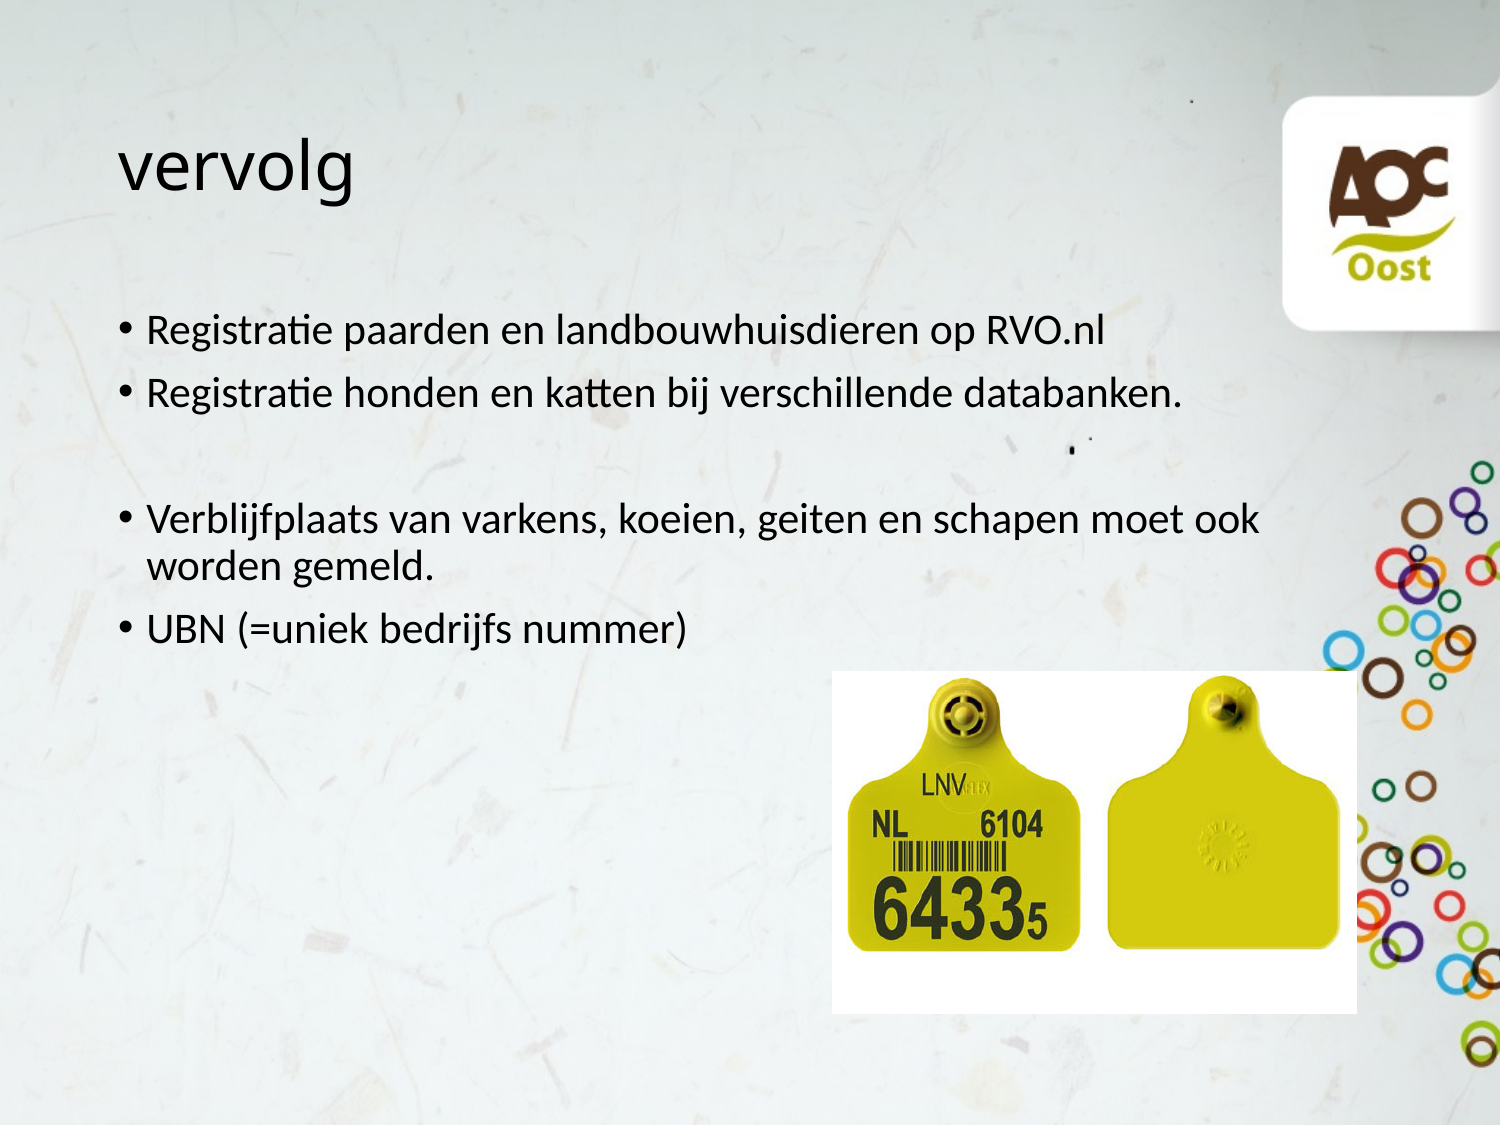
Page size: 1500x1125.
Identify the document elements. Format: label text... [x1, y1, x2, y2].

picture [0, 0, 1500, 1125]
title vervolg [103, 59, 1397, 278]
list Registratie paarden en landbouwhuisdieren op RVO.nl Registratie honden en katten bij verschillende databanken. Verblijfplaats van varkens, koeien, geiten en schapen moet ook worden gemeld. UBN (=uniek bedrijfs nummer) [103, 299, 1397, 1014]
